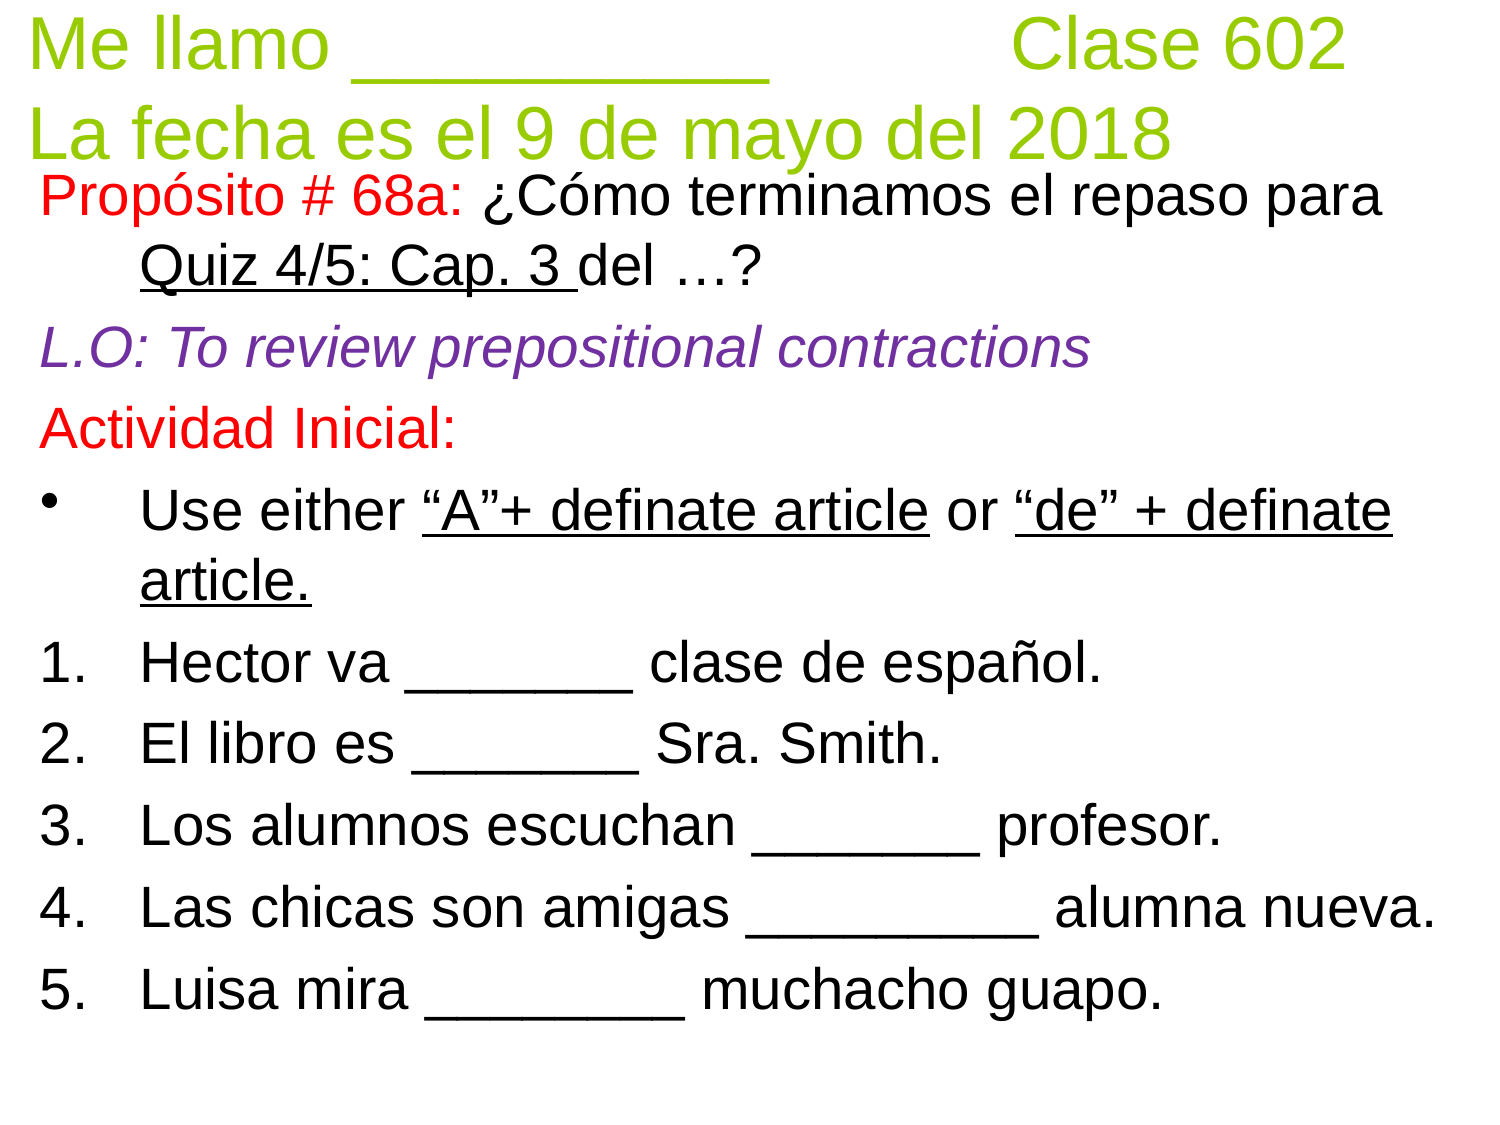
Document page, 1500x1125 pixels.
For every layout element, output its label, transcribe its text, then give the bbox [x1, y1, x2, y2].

text_box Me llamo __________ Clase 602 La fecha es el 9 de mayo del 2018 [12, 0, 1438, 175]
text_box Propósito # 68a: ¿Cómo terminamos el repaso para Quiz 4/5: Cap. 3 del …? L.O: To review prepositional contractions Actividad Inicial: Use either “A”+ definate article or “de” + definate article. Hector va _______ clase de español. El libro es _______ Sra. Smith. Los alumnos escuchan _______ profesor. Las chicas son amigas _________ alumna nueva. Luisa mira ________ muchacho guapo. [24, 149, 1500, 1025]
